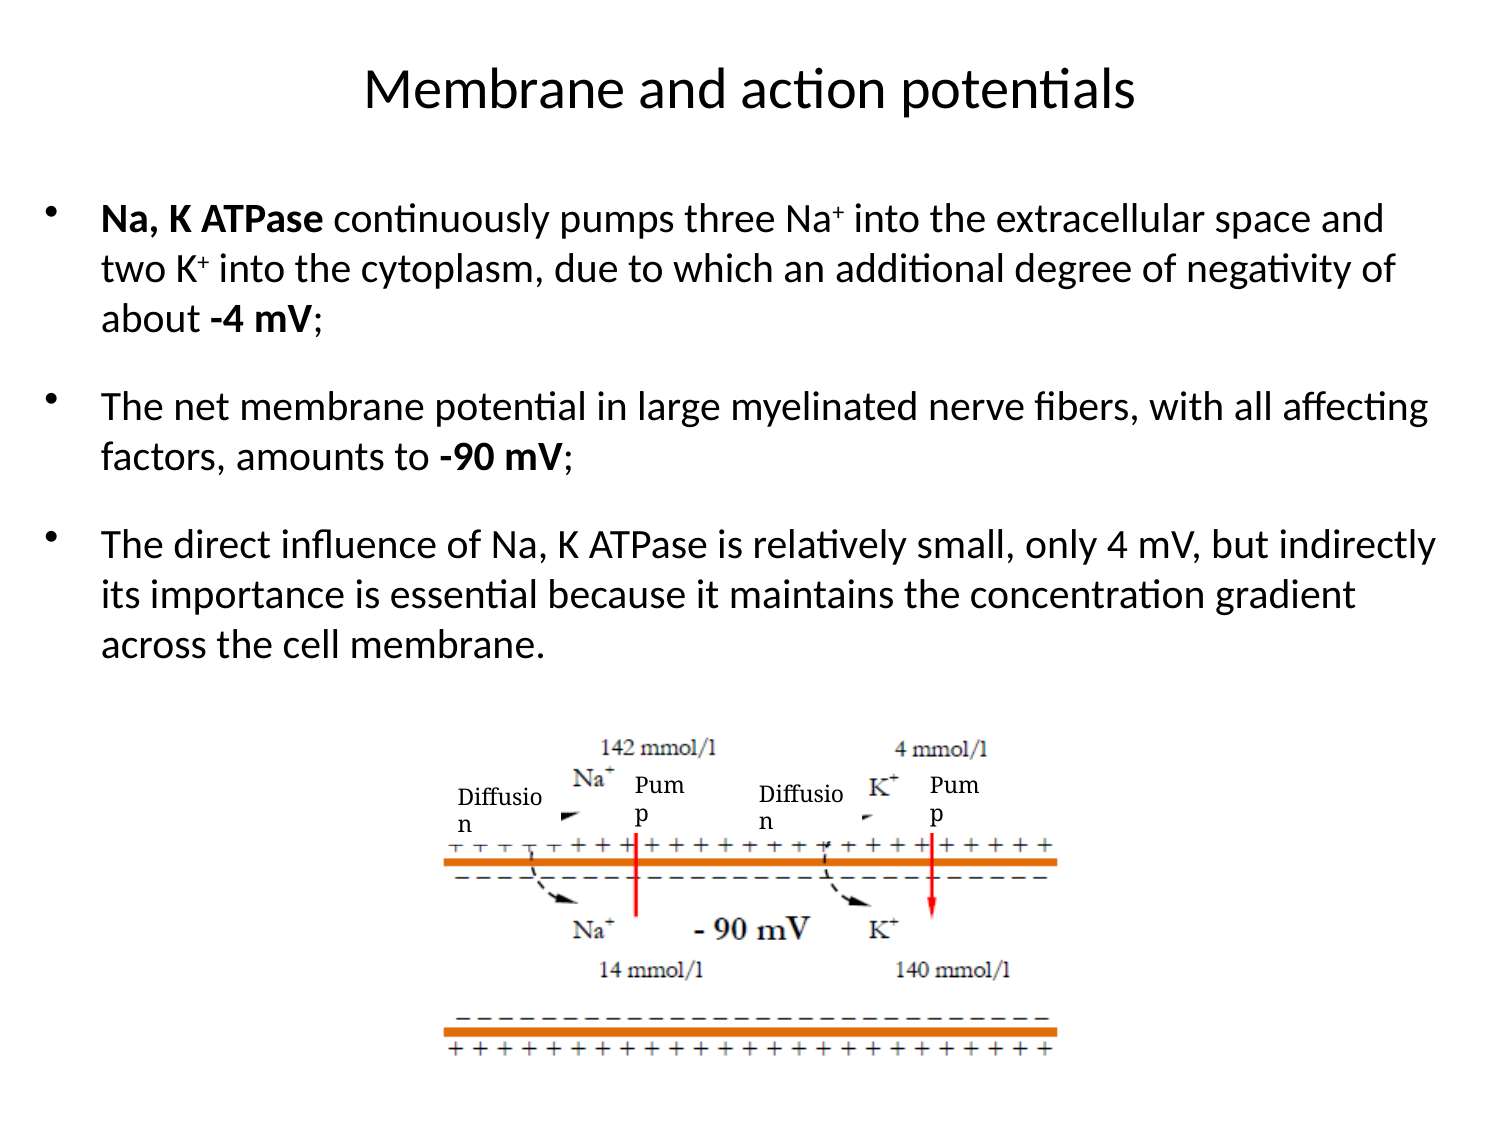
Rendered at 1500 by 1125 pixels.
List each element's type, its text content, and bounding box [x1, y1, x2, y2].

picture [394, 702, 1106, 1107]
title Membrane and action potentials [74, 44, 1426, 126]
list Na, K ATPase continuously pumps three Na+ into the extracellular space and two K+ into the cytoplasm, due to which an additional degree of negativity of about -4 mV; The net membrane potential in large myelinated nerve fibers, with all affecting factors, amounts to -90 mV; The direct influence of Na, K ATPase is relatively small, only 4 mV, but indirectly its importance is essential because it maintains the concentration gradient across the cell membrane. [29, 125, 1471, 1107]
